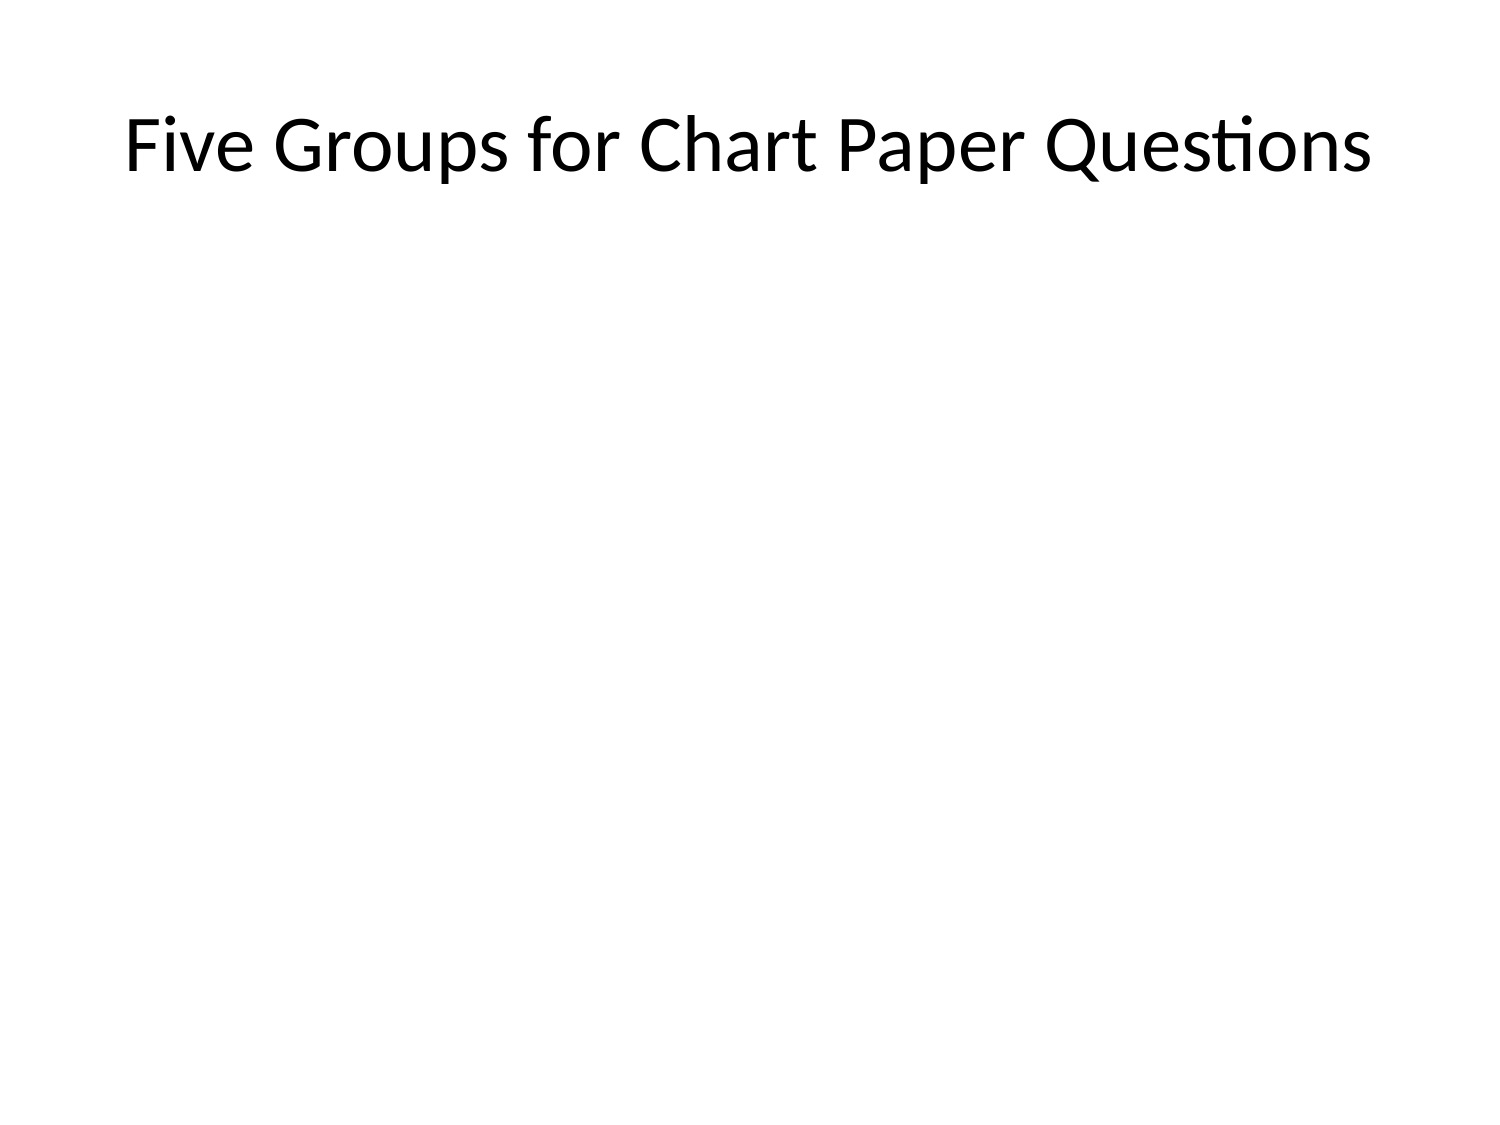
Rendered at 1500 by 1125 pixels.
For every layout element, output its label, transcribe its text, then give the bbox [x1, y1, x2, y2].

title Five Groups for Chart Paper Questions [75, 45, 1425, 233]
